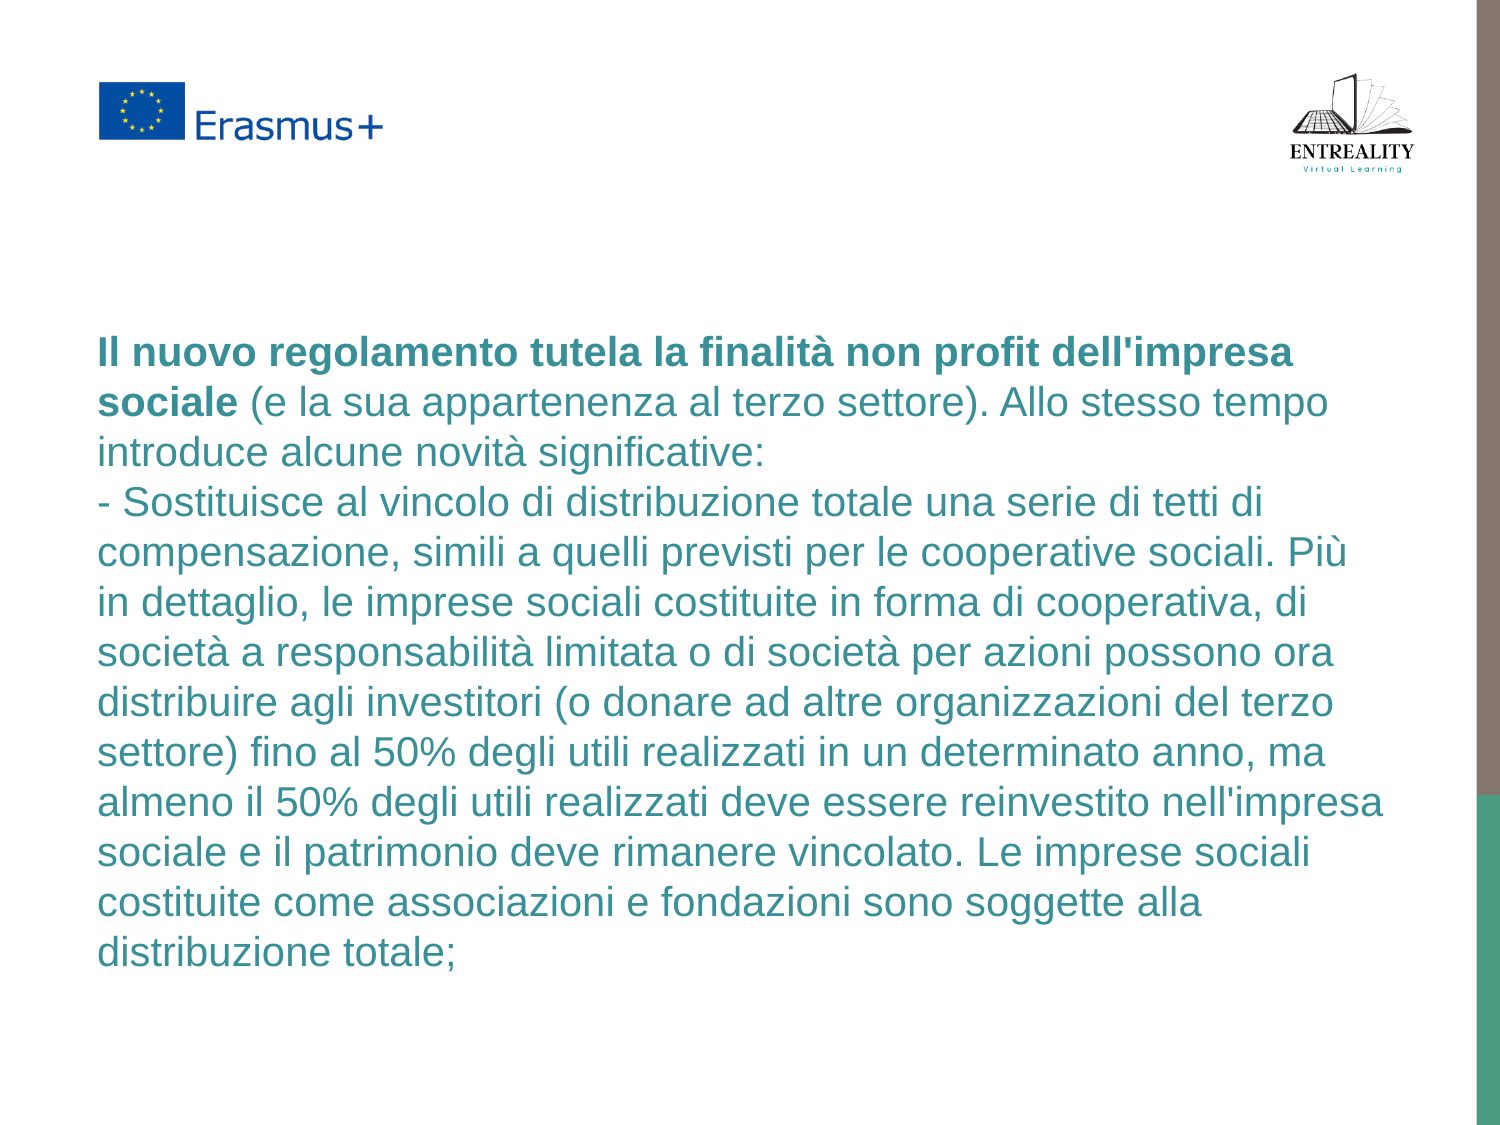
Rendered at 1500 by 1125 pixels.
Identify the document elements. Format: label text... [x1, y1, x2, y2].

subtitle [105, 656, 1301, 751]
picture [1246, 17, 1458, 229]
title Il nuovo regolamento tutela la finalità non profit dell'impresa sociale (e la sua appartenenza al terzo settore). Allo stesso tempo introduce alcune novità significative: - Sostituisce al vincolo di distribuzione totale una serie di tetti di compensazione, simili a quelli previsti per le cooperative sociali. Più in dettaglio, le imprese sociali costituite in forma di cooperativa, di società a responsabilità limitata o di società per azioni possono ora distribuire agli investitori (o donare ad altre organizzazioni del terzo settore) fino al 50% degli utili realizzati in un determinato anno, ma almeno il 50% degli utili realizzati deve essere reinvestito nell'impresa sociale e il patrimonio deve rimanere vincolato. Le imprese sociali costituite come associazioni e fondazioni sono soggette alla distribuzione totale; [82, 343, 1407, 1056]
picture [81, 64, 399, 156]
